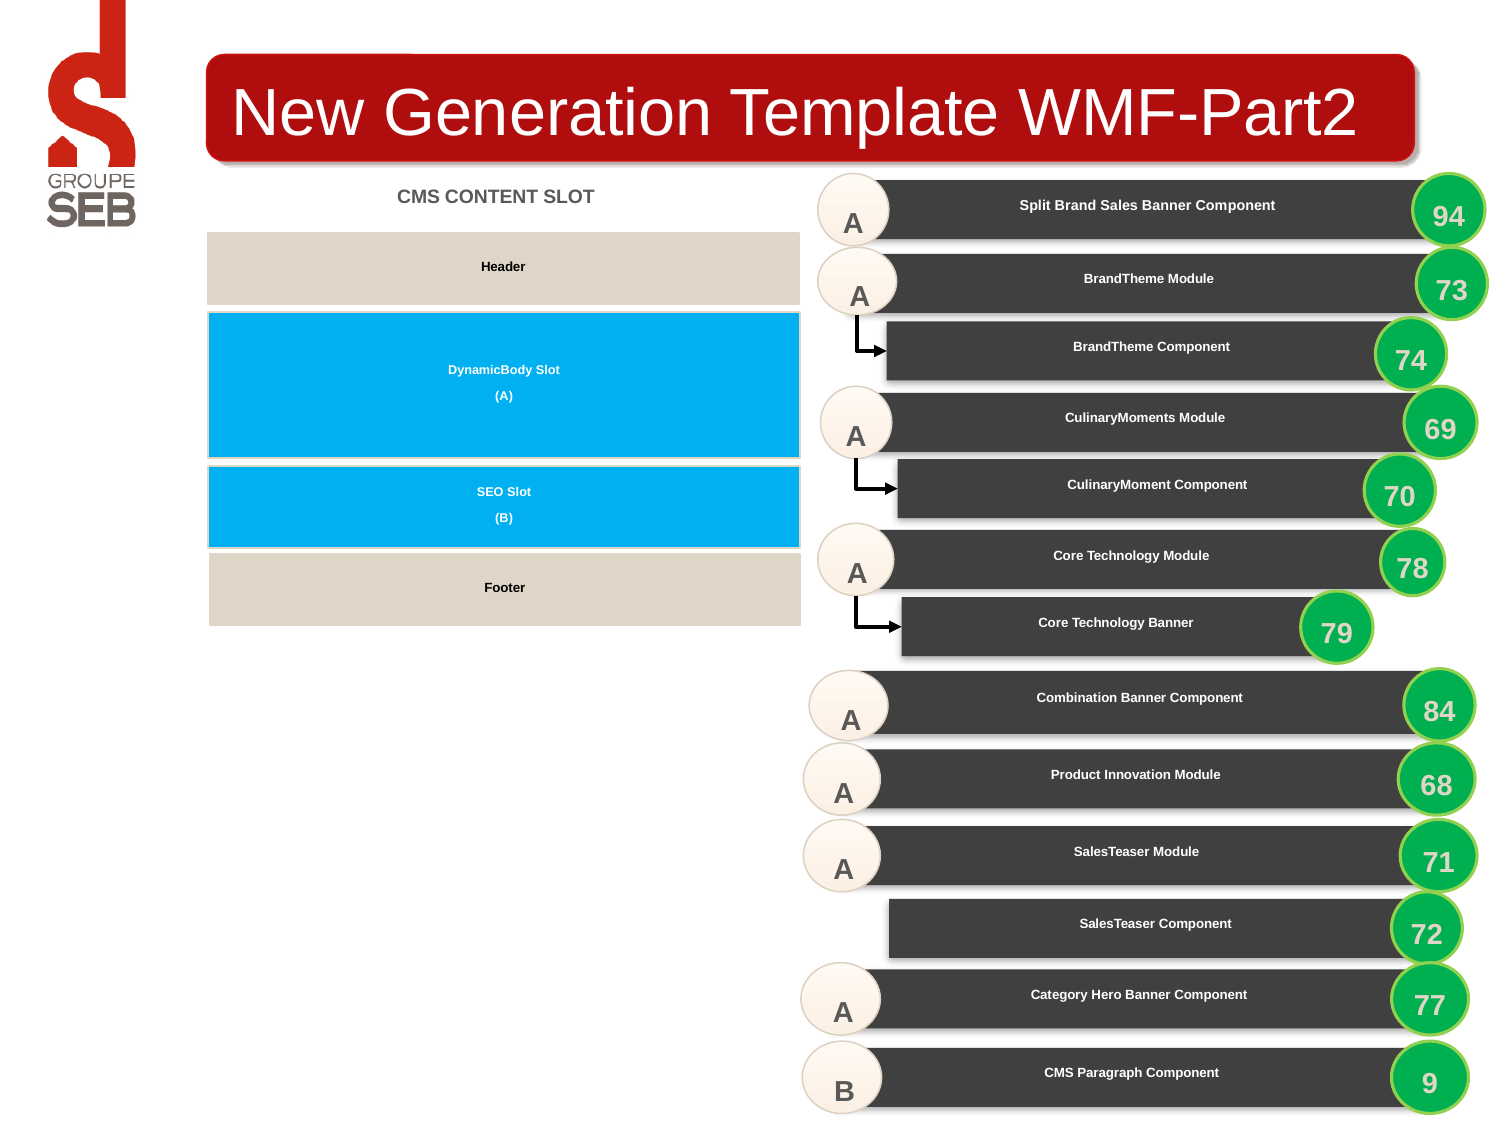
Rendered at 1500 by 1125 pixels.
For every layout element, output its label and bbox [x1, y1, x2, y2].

text_box [218, 172, 774, 228]
text_box [801, 1040, 1469, 1114]
title [216, 61, 1398, 145]
text_box [206, 310, 802, 460]
text_box [207, 552, 802, 627]
text_box [206, 464, 802, 550]
picture [0, 0, 182, 266]
text_box [817, 173, 1488, 665]
text_box [206, 231, 801, 306]
text_box [800, 819, 1478, 1036]
text_box [803, 668, 1476, 816]
